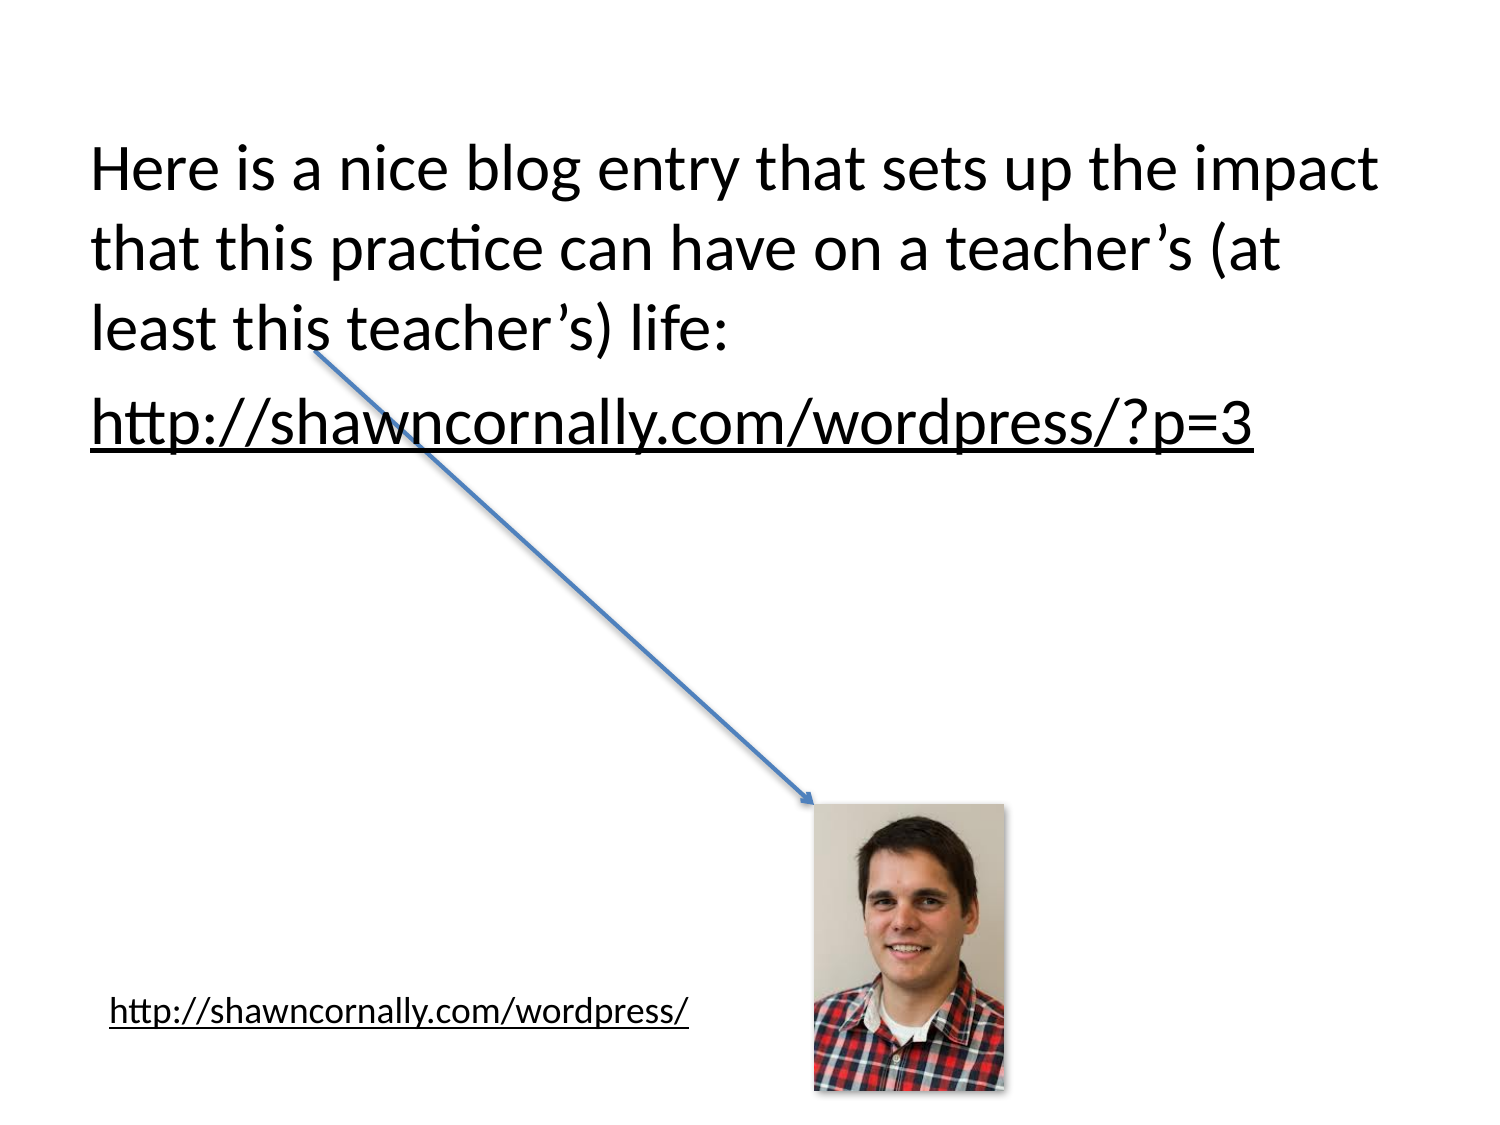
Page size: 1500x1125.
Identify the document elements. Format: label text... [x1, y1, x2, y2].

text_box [314, 350, 815, 806]
text_box http://shawncornally.com/wordpress/ [94, 979, 713, 1039]
list Here is a nice blog entry that sets up the impact that this practice can have on a teacher’s (at least this teacher’s) life: http://shawncornally.com/wordpress/?p=3 [75, 116, 1425, 860]
picture [813, 804, 1005, 1091]
